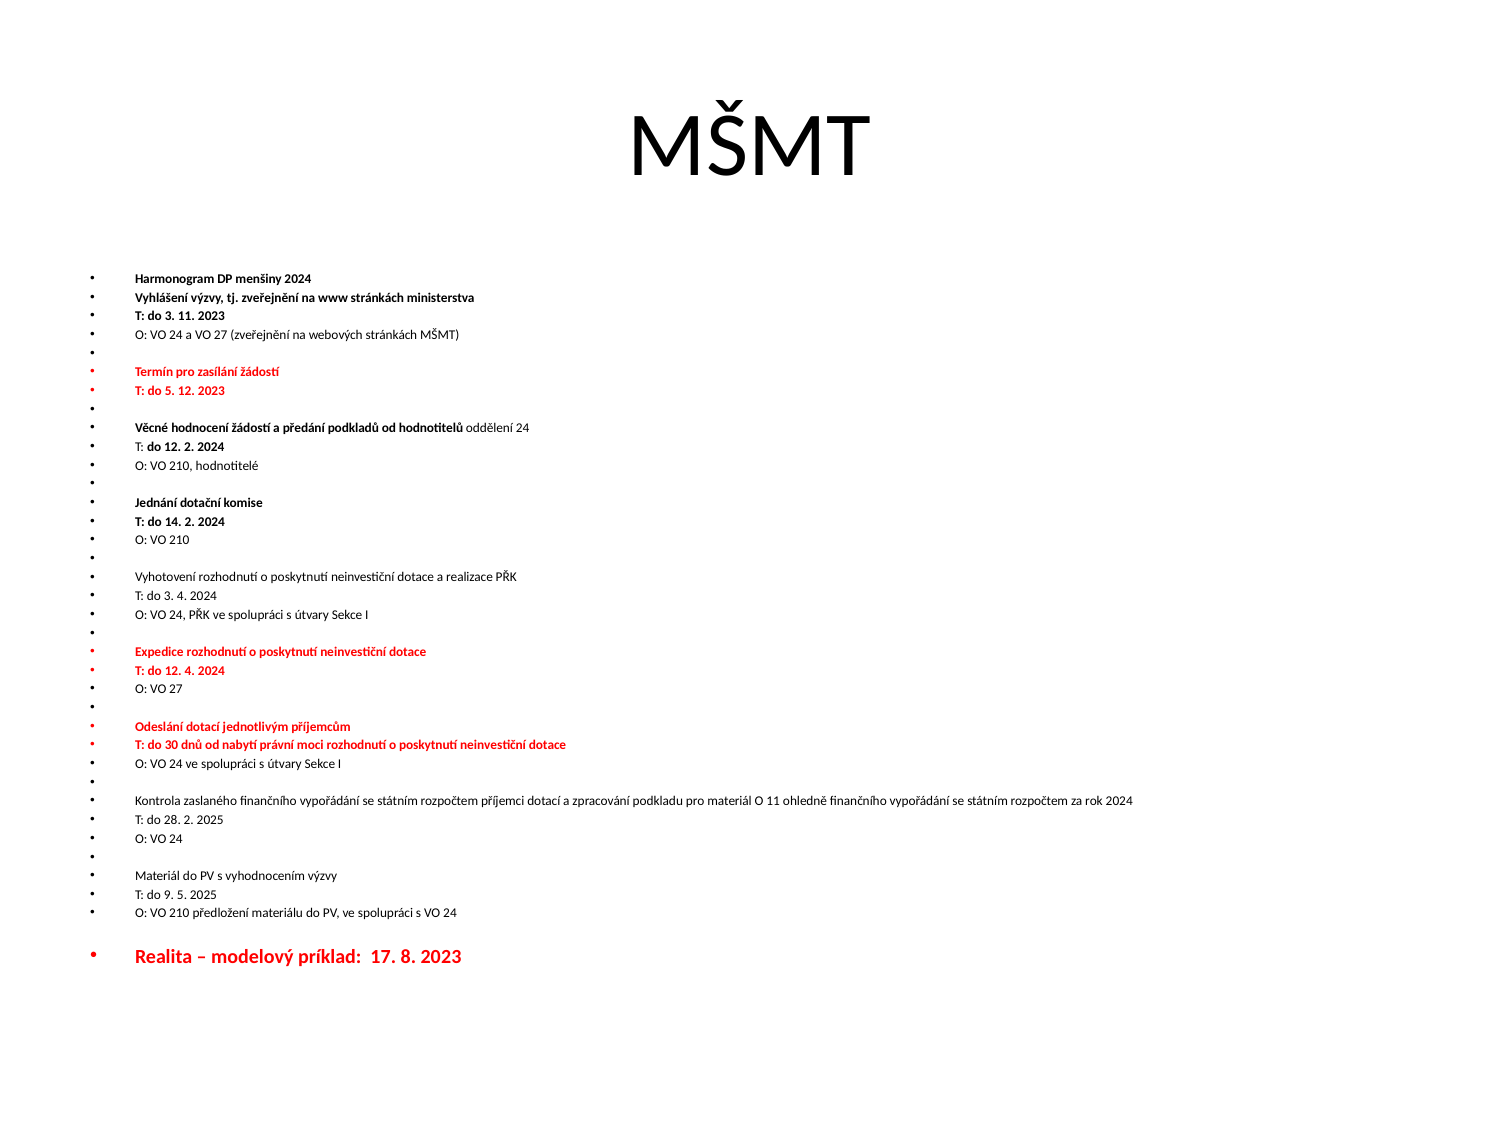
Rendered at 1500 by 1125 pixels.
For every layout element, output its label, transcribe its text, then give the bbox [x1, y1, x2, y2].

title MŠMT [75, 45, 1425, 233]
list Harmonogram DP menšiny 2024 Vyhlášení výzvy, tj. zveřejnění na www stránkách ministerstva T: do 3. 11. 2023 O: VO 24 a VO 27 (zveřejnění na webových stránkách MŠMT) Termín pro zasílání žádostí T: do 5. 12. 2023 Věcné hodnocení žádostí a předání podkladů od hodnotitelů oddělení 24 T: do 12. 2. 2024 O: VO 210, hodnotitelé Jednání dotační komise T: do 14. 2. 2024 O: VO 210 Vyhotovení rozhodnutí o poskytnutí neinvestiční dotace a realizace PŘK T: do 3. 4. 2024 O: VO 24, PŘK ve spolupráci s útvary Sekce I Expedice rozhodnutí o poskytnutí neinvestiční dotace T: do 12. 4. 2024 O: VO 27 Odeslání dotací jednotlivým příjemcům T: do 30 dnů od nabytí právní moci rozhodnutí o poskytnutí neinvestiční dotace O: VO 24 ve spolupráci s útvary Sekce I Kontrola zaslaného finančního vypořádání se státním rozpočtem příjemci dotací a zpracování podkladu pro materiál O 11 ohledně finančního vypořádání se státním rozpočtem za rok 2024 T: do 28. 2. 2025 O: VO 24 Materiál do PV s vyhodnocením výzvy T: do 9. 5. 2025 O: VO 210 předložení materiálu do PV, ve spolupráci s VO 24 Realita – modelový príklad: 17. 8. 2023 [75, 262, 1425, 1005]
